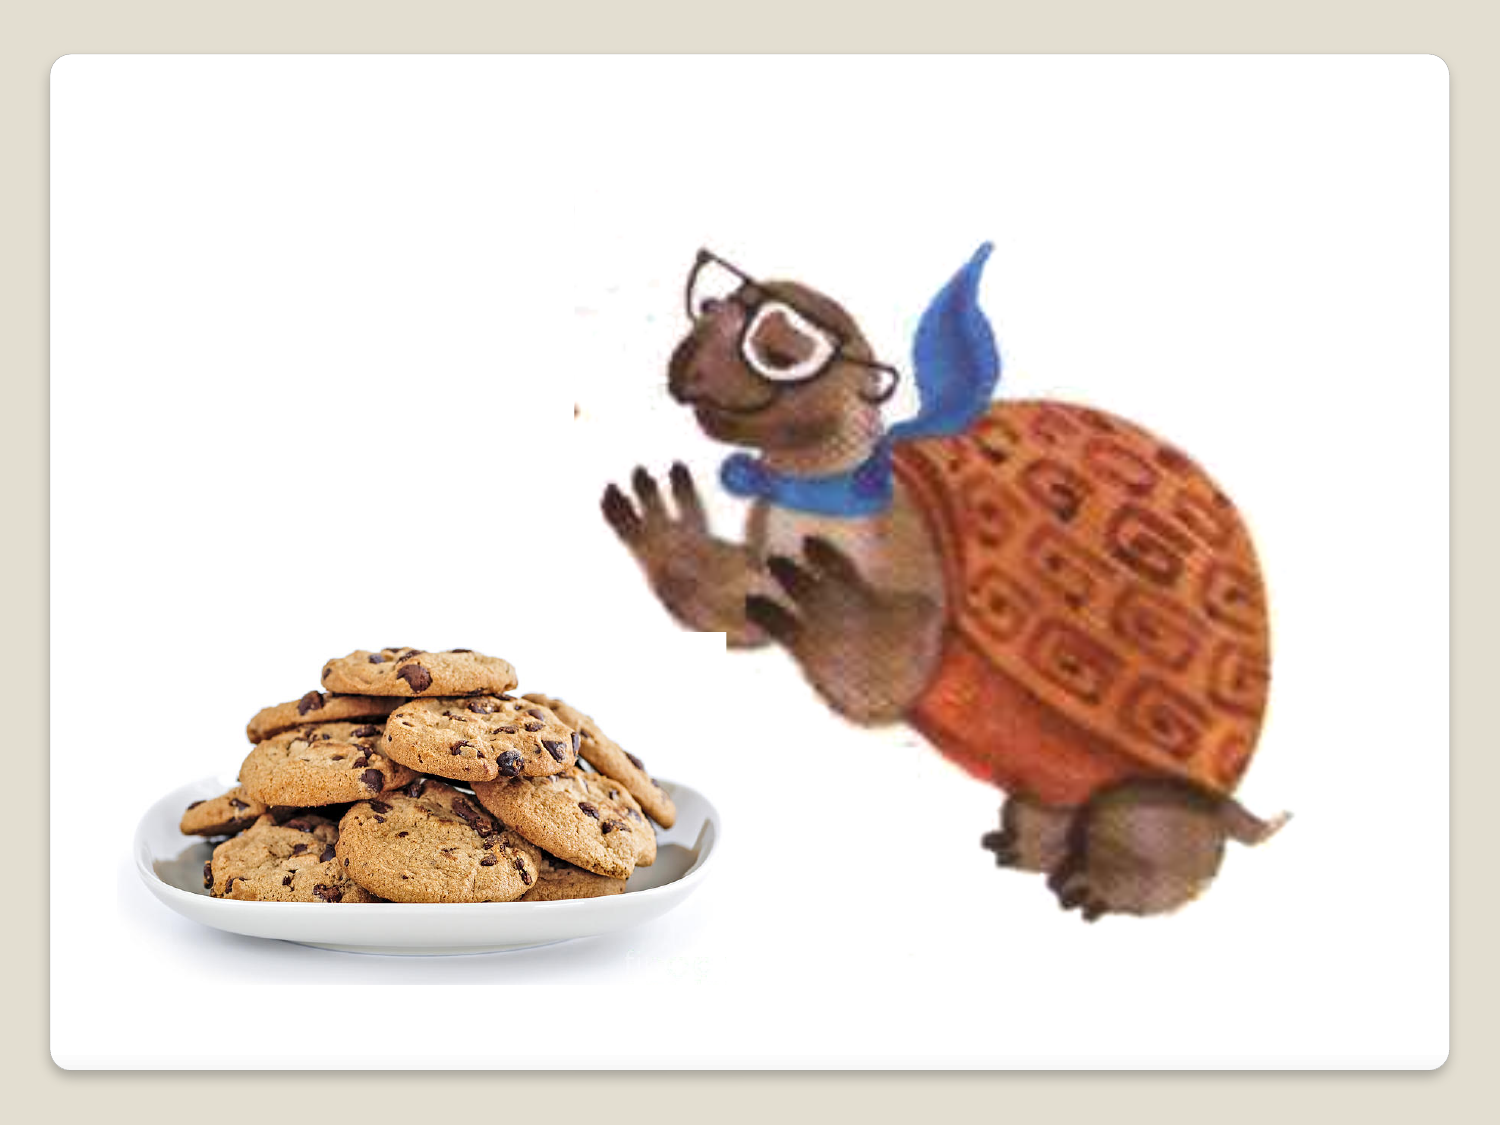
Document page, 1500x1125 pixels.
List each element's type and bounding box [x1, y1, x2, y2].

picture [116, 116, 1337, 989]
